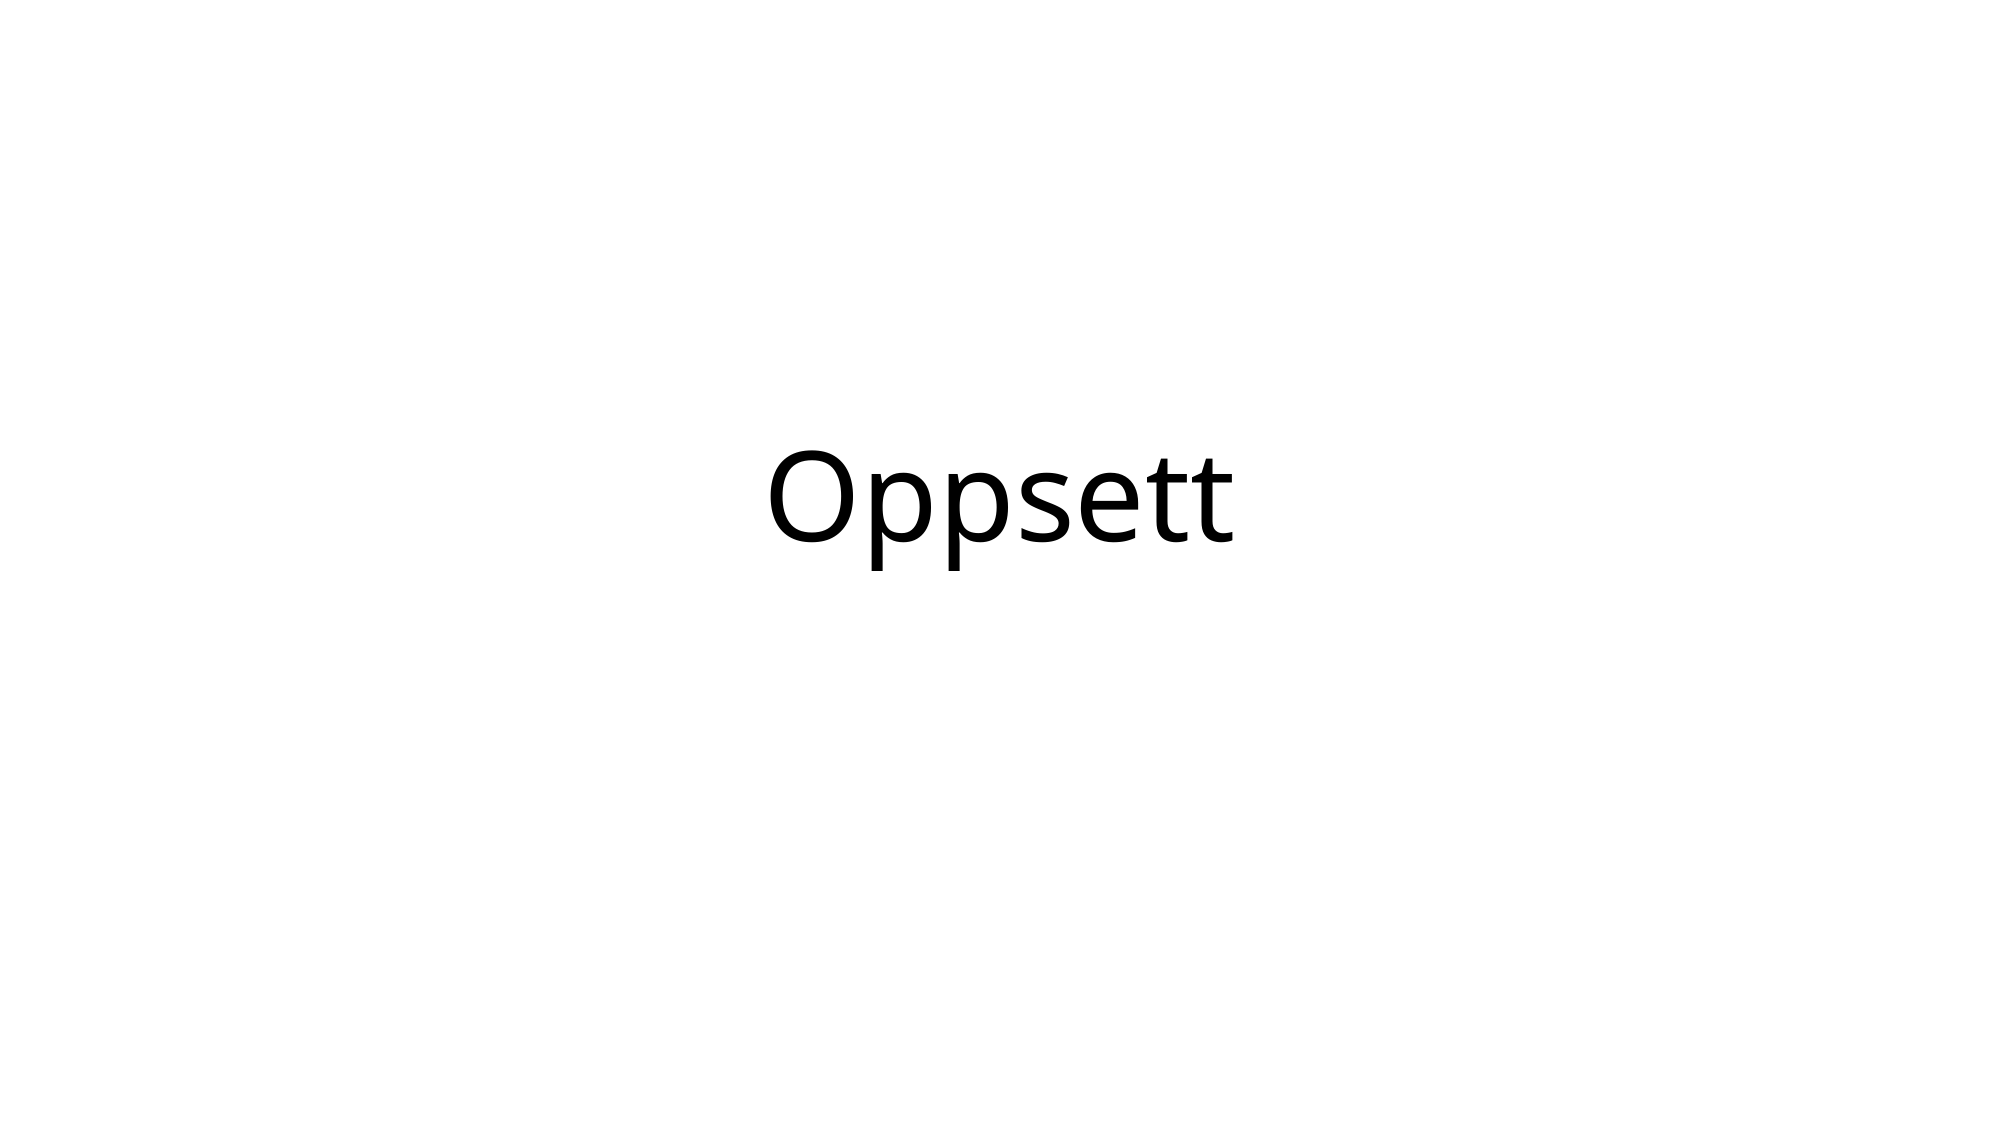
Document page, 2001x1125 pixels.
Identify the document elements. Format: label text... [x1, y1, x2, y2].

title Oppsett [249, 184, 1750, 576]
